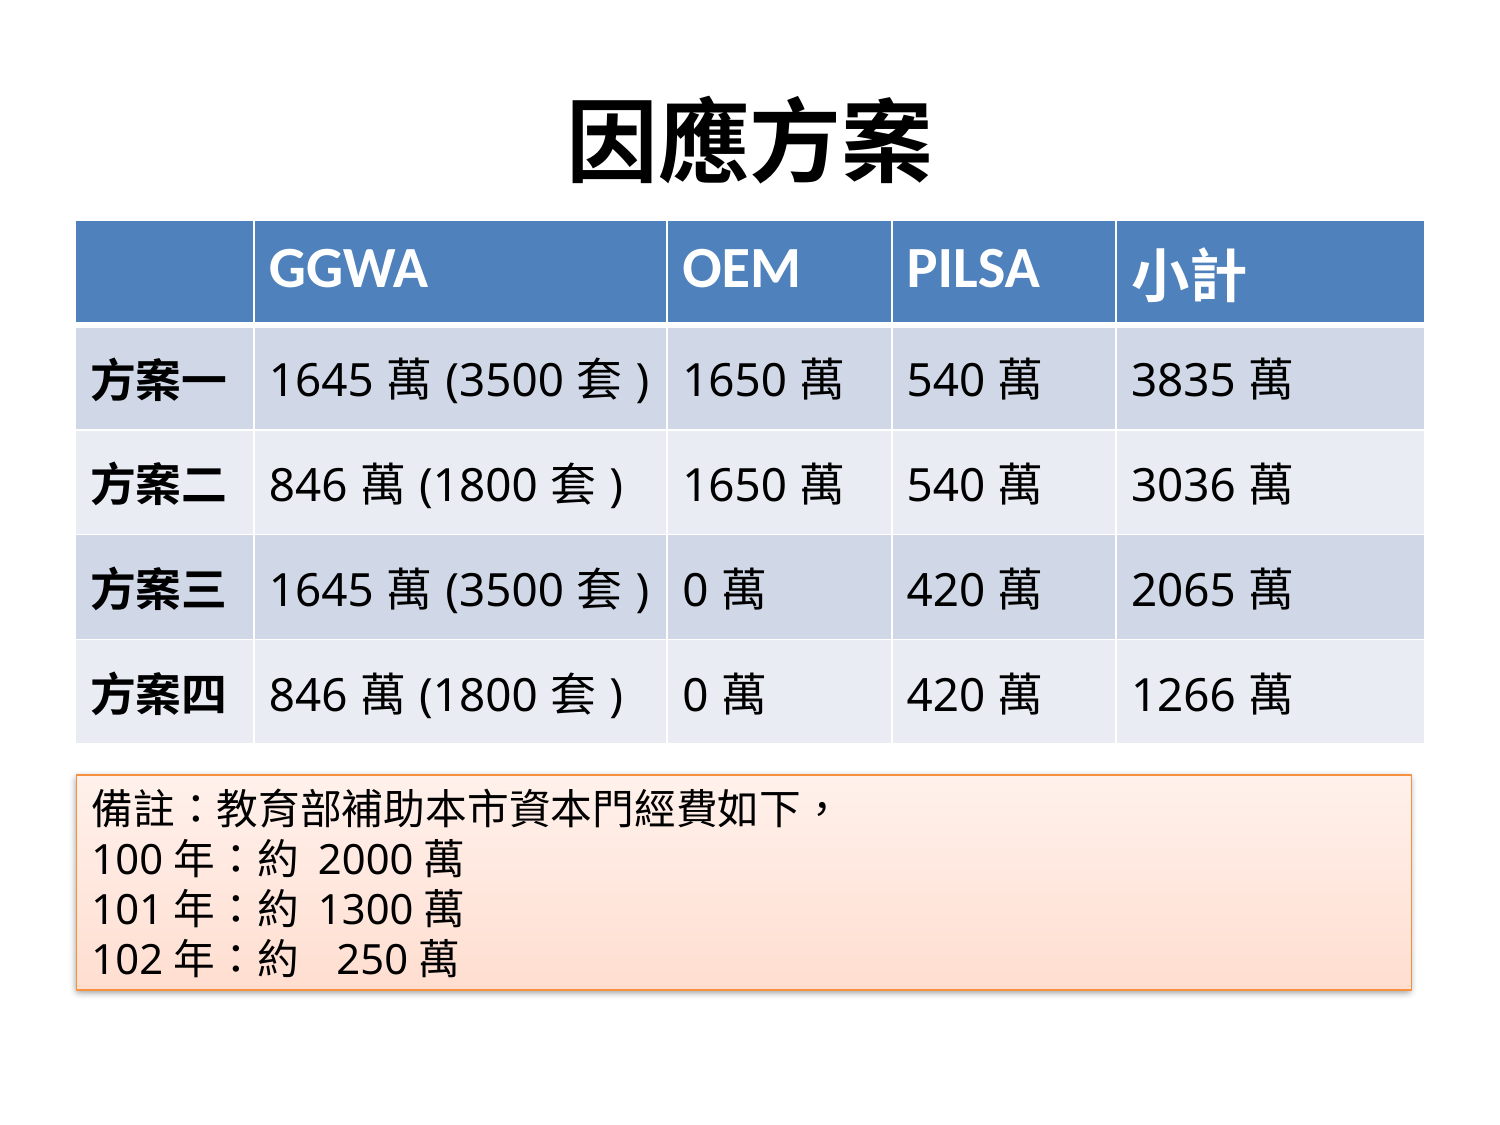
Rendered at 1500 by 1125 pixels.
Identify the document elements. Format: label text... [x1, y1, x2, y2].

table_cell 0萬 [668, 535, 891, 639]
table_cell 1645萬(3500套) [255, 328, 666, 429]
table_header [76, 221, 253, 322]
table_cell 方案一 [76, 328, 253, 429]
table_cell 方案二 [76, 431, 253, 534]
table_header 小計 [1117, 221, 1424, 322]
table_cell 846萬(1800套) [255, 431, 666, 534]
table_cell 420萬 [893, 640, 1115, 743]
table_cell 846萬(1800套) [255, 640, 666, 743]
table_header OEM [668, 221, 891, 322]
table_cell 420萬 [893, 535, 1115, 639]
title 因應方案 [75, 45, 1425, 219]
table_cell 1650萬 [668, 328, 891, 429]
table_cell 1266萬 [1117, 640, 1424, 743]
table_header PILSA [893, 221, 1115, 322]
table_cell 3036萬 [1117, 431, 1424, 534]
table_cell 1650萬 [668, 431, 891, 534]
table_cell 0萬 [668, 640, 891, 743]
table_cell 1645萬(3500套) [255, 535, 666, 639]
table_cell 方案三 [76, 535, 253, 639]
table_cell 3835萬 [1117, 328, 1424, 429]
table_cell 2065萬 [1117, 535, 1424, 639]
table_cell 方案四 [76, 640, 253, 743]
text_box 備註：教育部補助本市資本門經費如下， 100年：約 2000萬 101年：約 1300萬 102年：約 250萬 [76, 774, 1412, 991]
table_header GGWA [255, 221, 666, 322]
table_cell 540萬 [893, 431, 1115, 534]
table_cell 540萬 [893, 328, 1115, 429]
